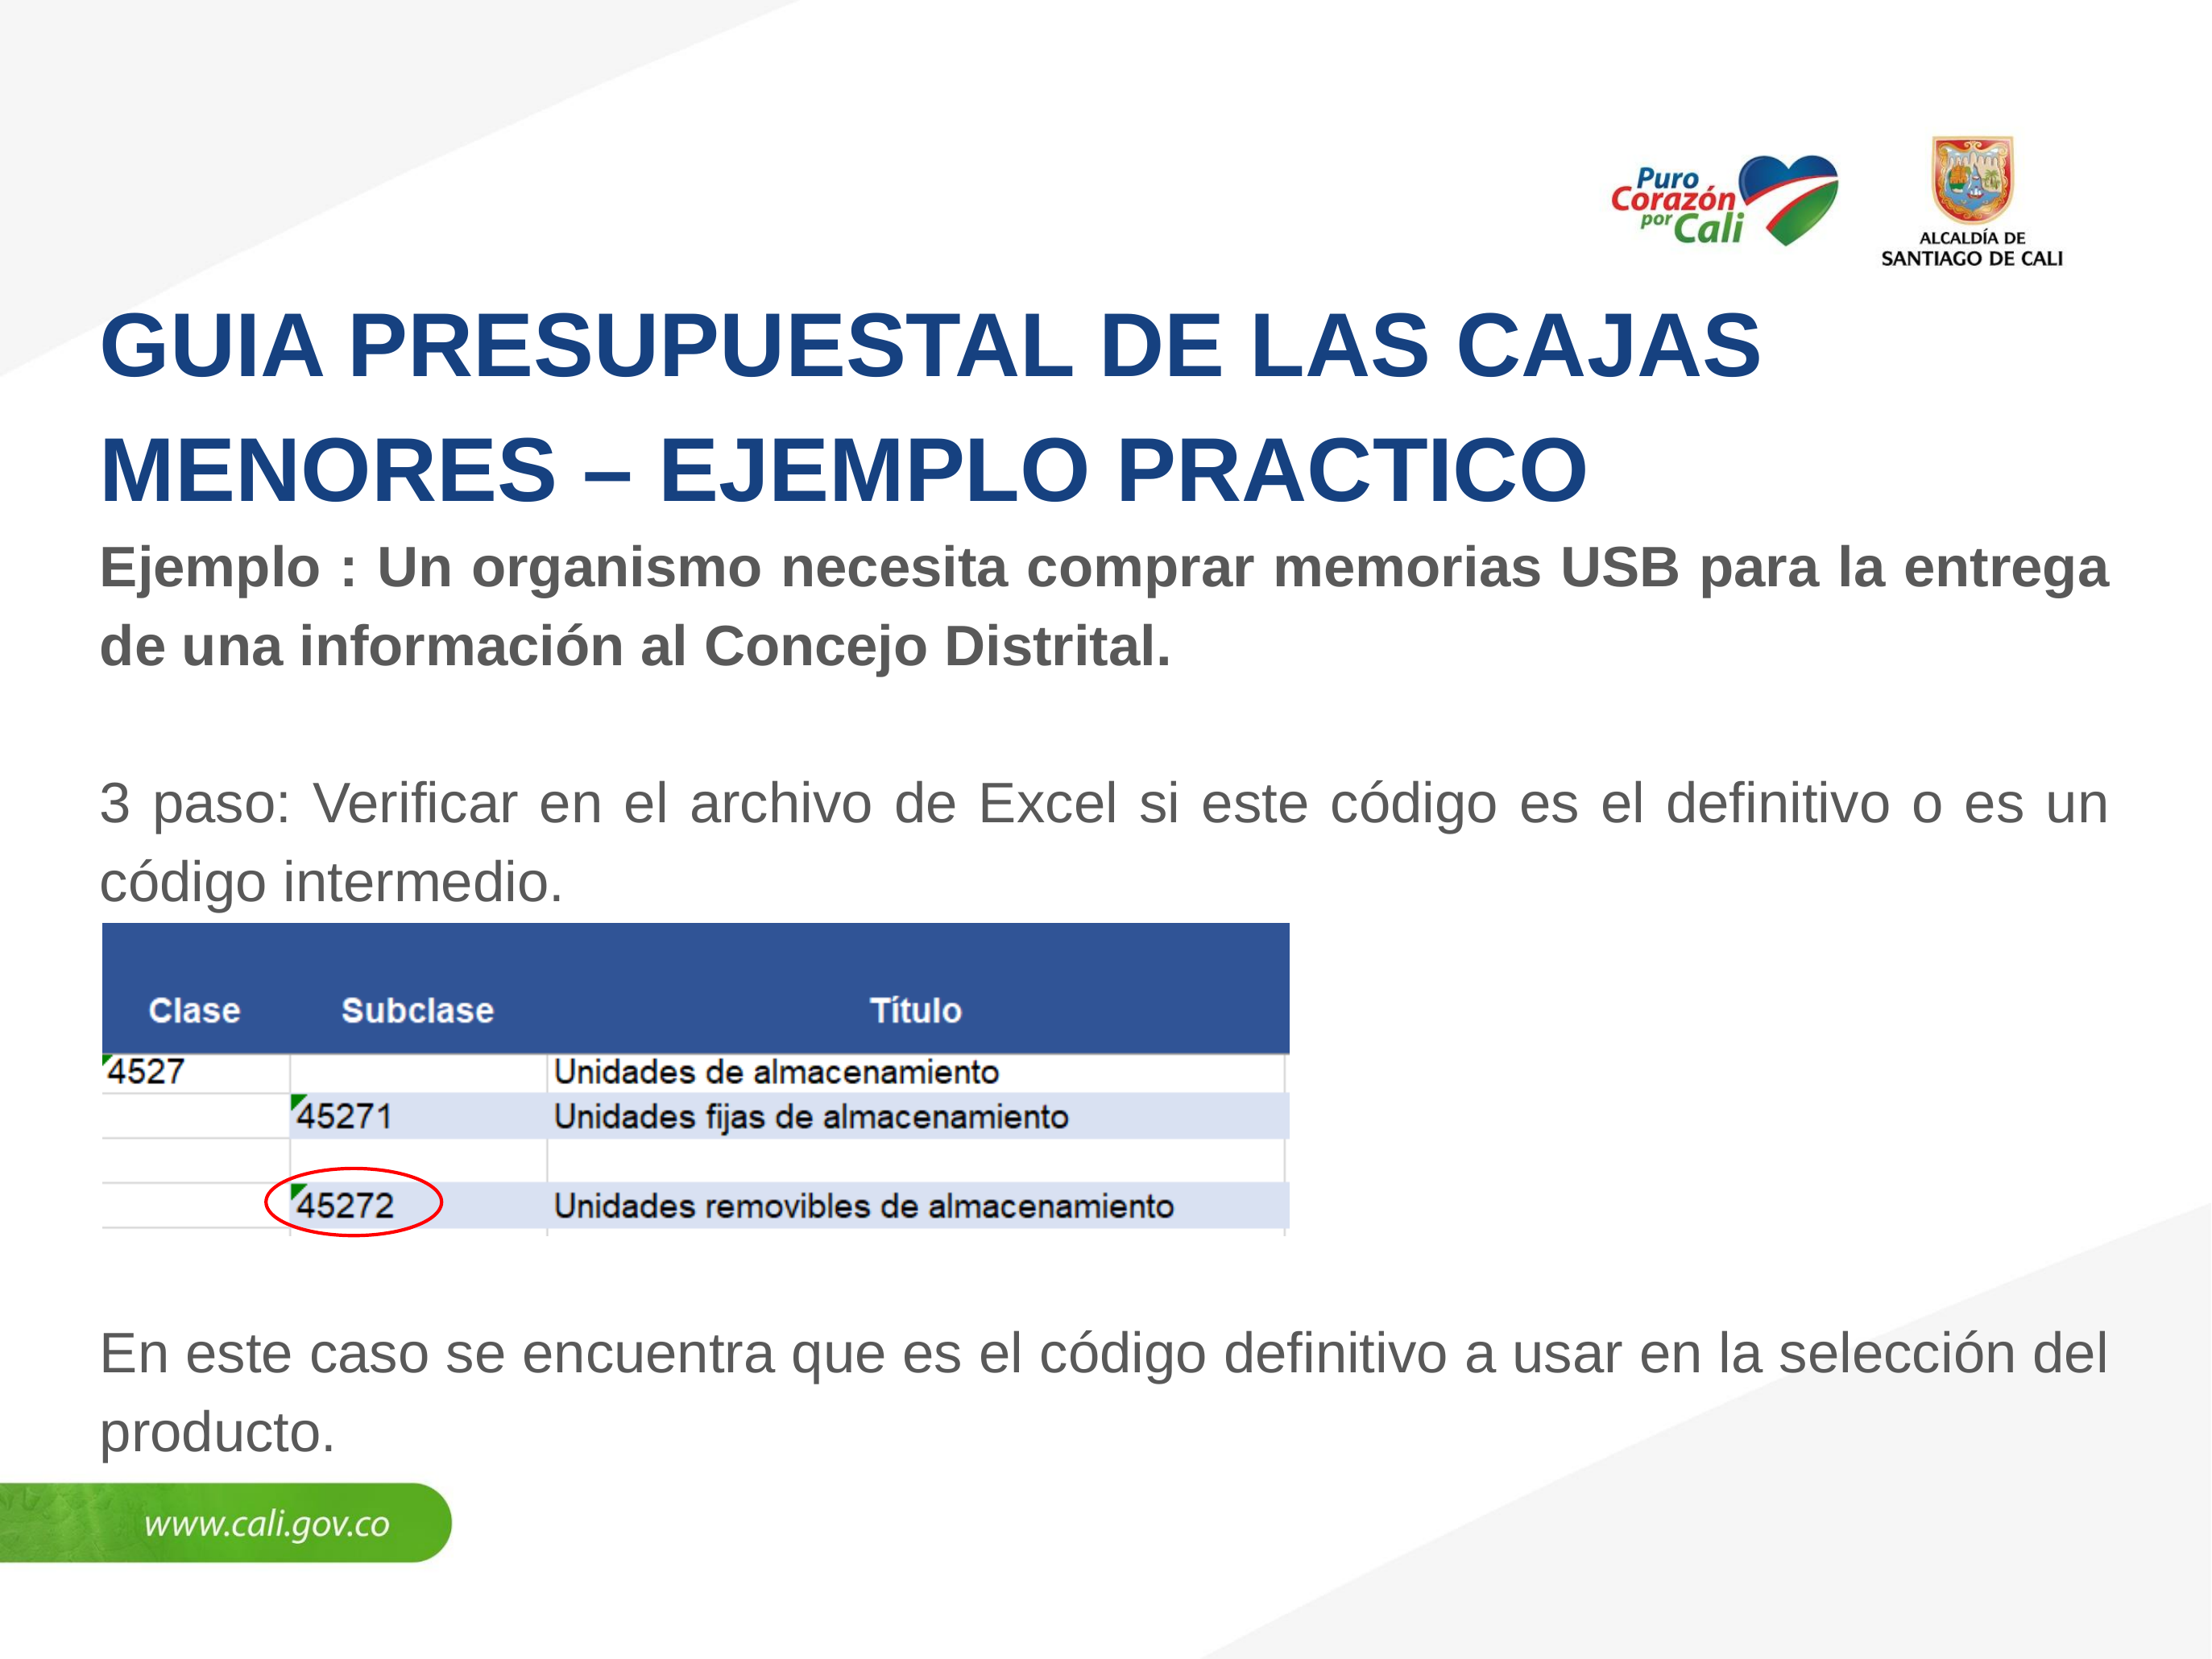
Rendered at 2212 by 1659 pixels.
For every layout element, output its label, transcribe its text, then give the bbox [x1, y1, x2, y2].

list GUIA PRESUPUESTAL DE LAS CAJAS MENORES – EJEMPLO PRACTICO Ejemplo : Un organismo necesita comprar memorias USB para la entrega de una información al Concejo Distrital. 3 paso: Verificar en el archivo de Excel si este código es el definitivo o es un código intermedio. En este caso se encuentra que es el código definitivo a usar en la selección del producto. [75, 245, 2136, 1504]
picture [0, 0, 2212, 1659]
